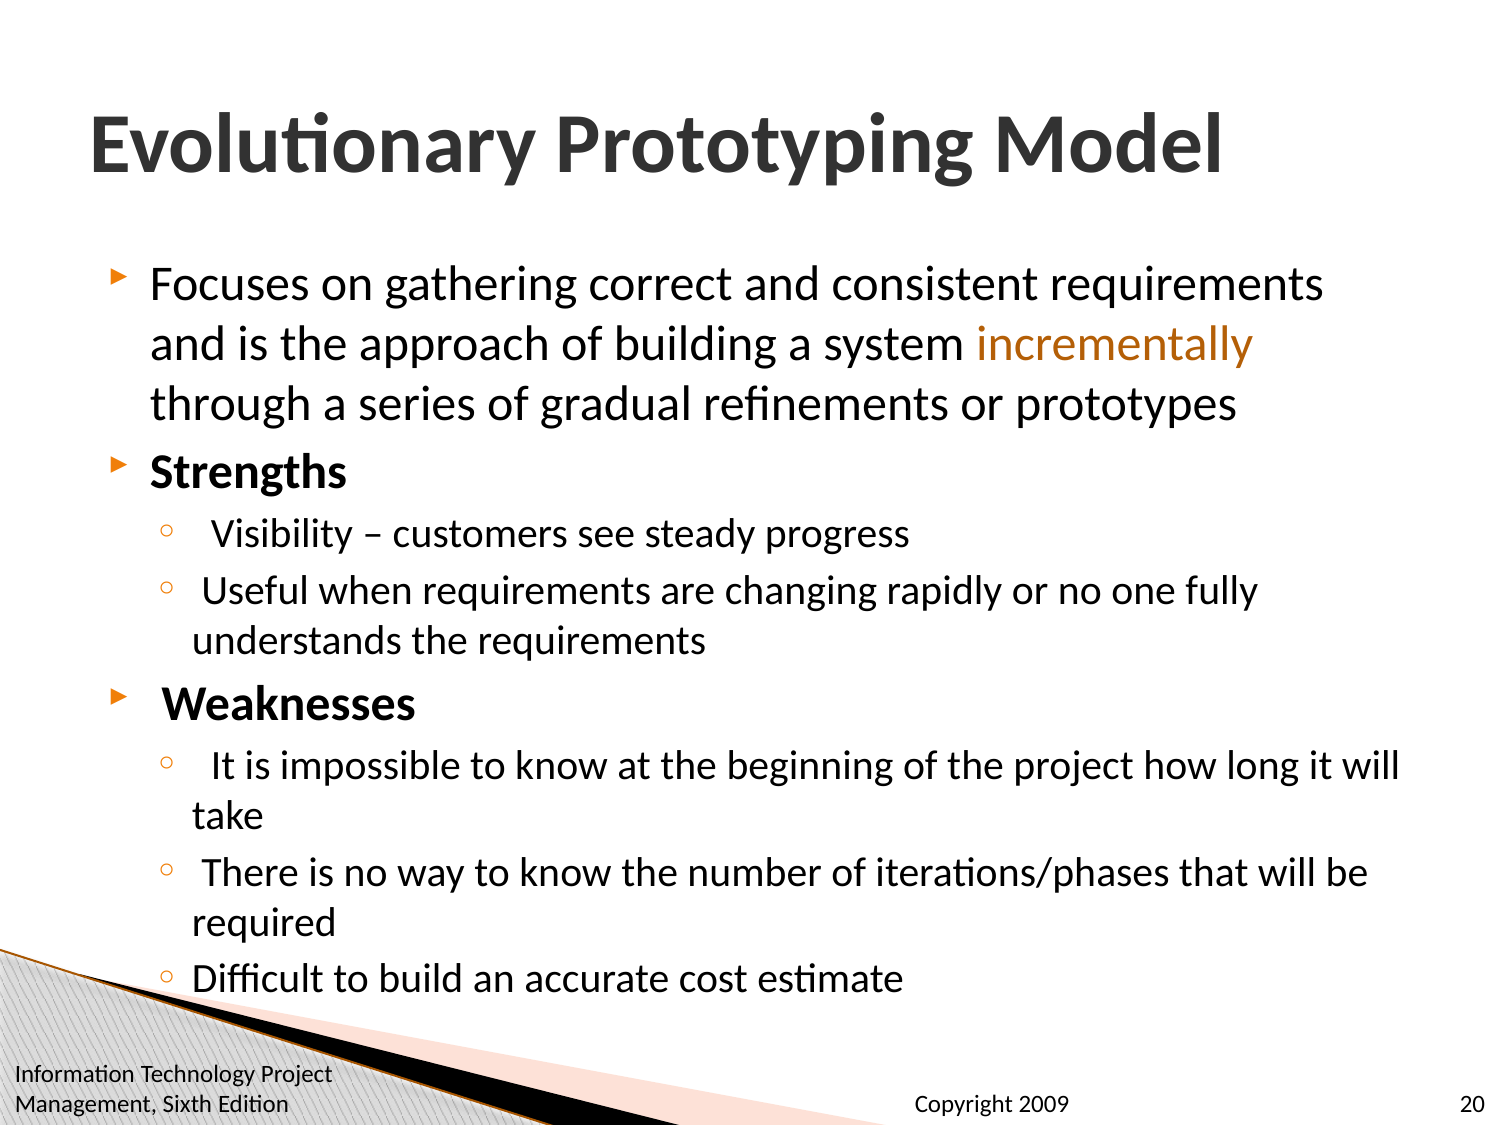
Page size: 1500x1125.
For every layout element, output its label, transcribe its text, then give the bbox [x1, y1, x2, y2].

list Focuses on gathering correct and consistent requirements and is the approach of building a system incrementally through a series of gradual refinements or prototypes Strengths Visibility – customers see steady progress Useful when requirements are changing rapidly or no one fully understands the requirements Weaknesses It is impossible to know at the beginning of the project how long it will take There is no way to know the number of iterations/phases that will be required Difficult to build an accurate cost estimate [74, 242, 1426, 986]
title Evolutionary Prototyping Model [75, 45, 1425, 233]
footer Information Technology Project Management, Sixth Edition [0, 1065, 425, 1125]
slide_number 20 [1408, 1065, 1500, 1125]
